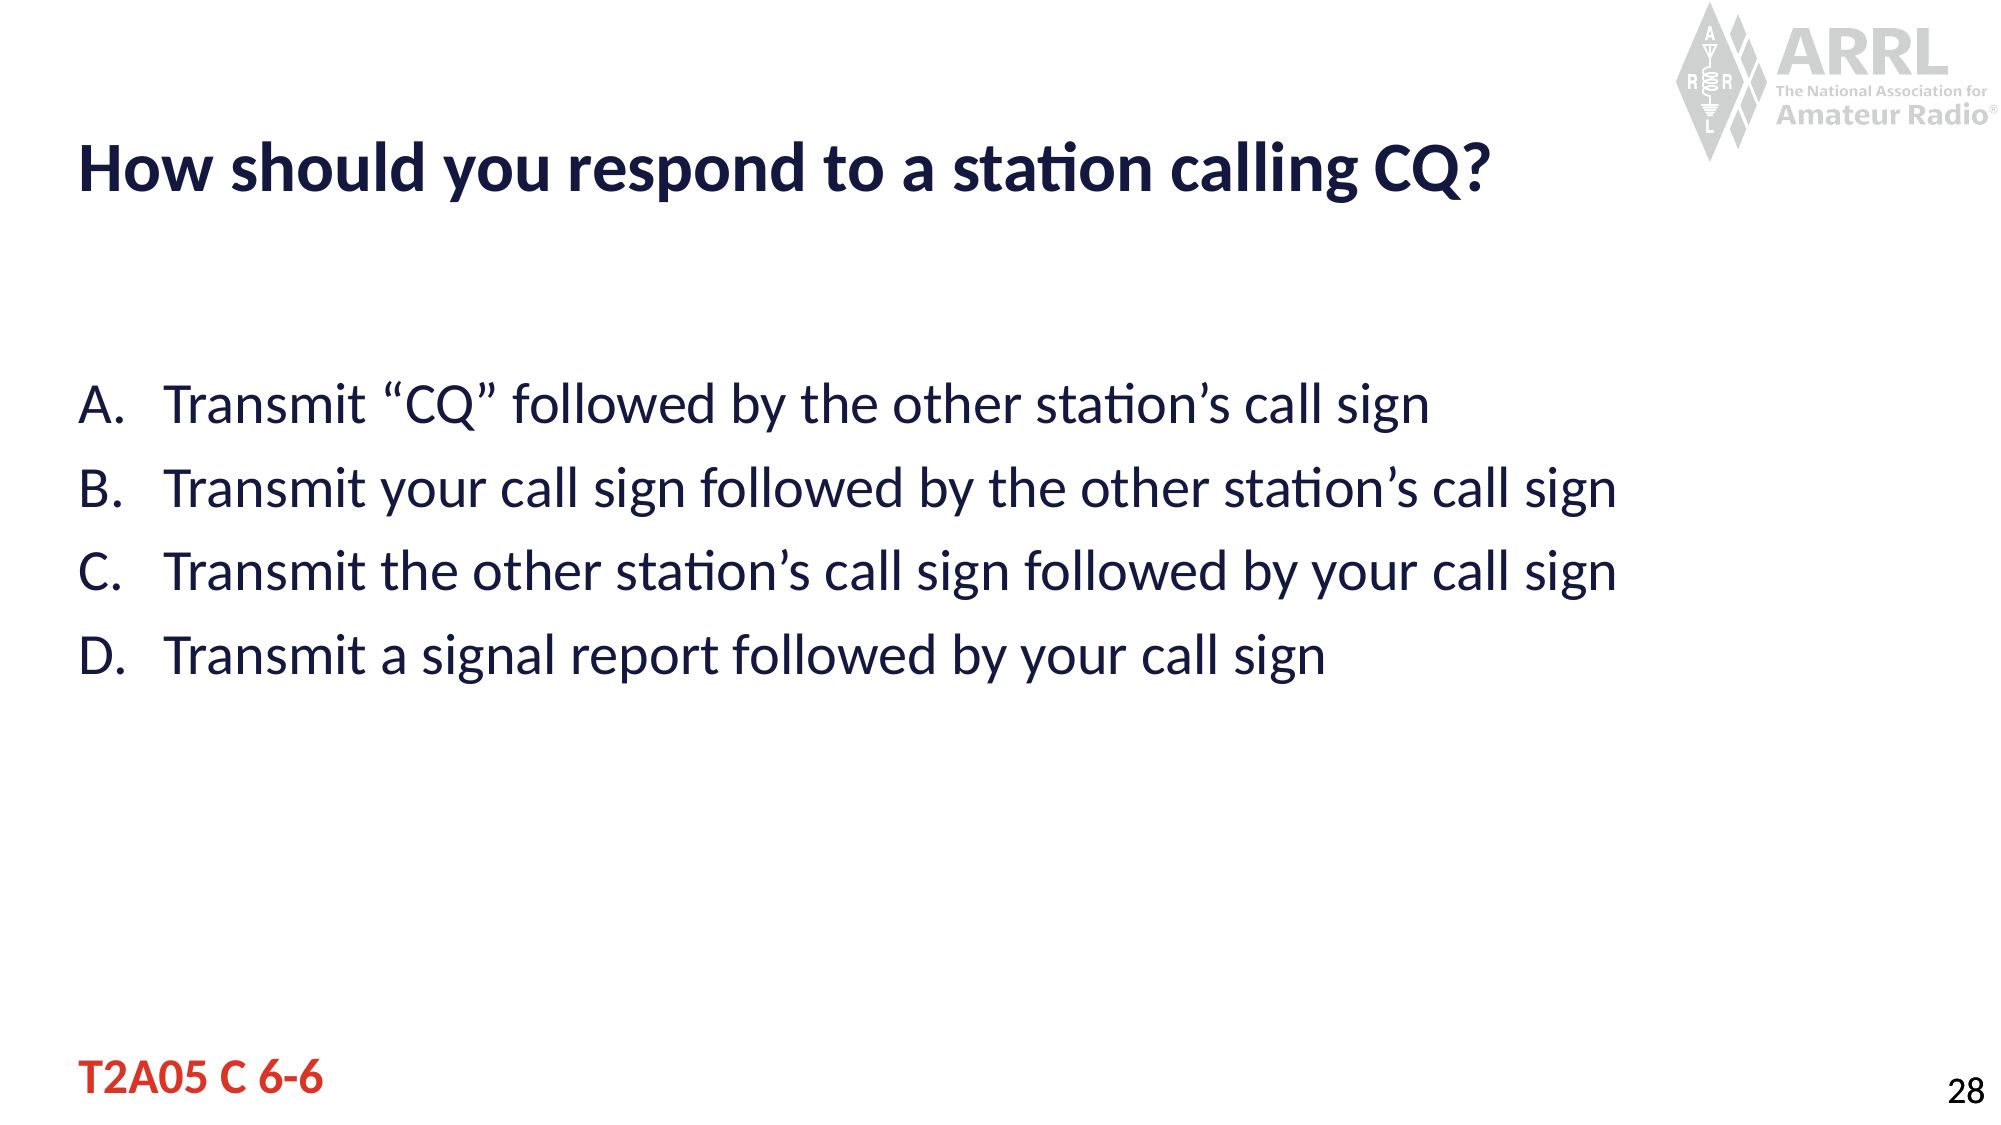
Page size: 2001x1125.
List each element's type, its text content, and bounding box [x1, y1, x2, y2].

list Transmit “CQ” followed by the other station’s call sign Transmit your call sign followed by the other station’s call sign Transmit the other station’s call sign followed by your call sign Transmit a signal report followed by your call sign [63, 365, 1863, 989]
picture [1674, 0, 2000, 164]
text_box T2A05 C 6-6 [63, 1036, 921, 1112]
title How should you respond to a station calling CQ? [63, 59, 1863, 278]
